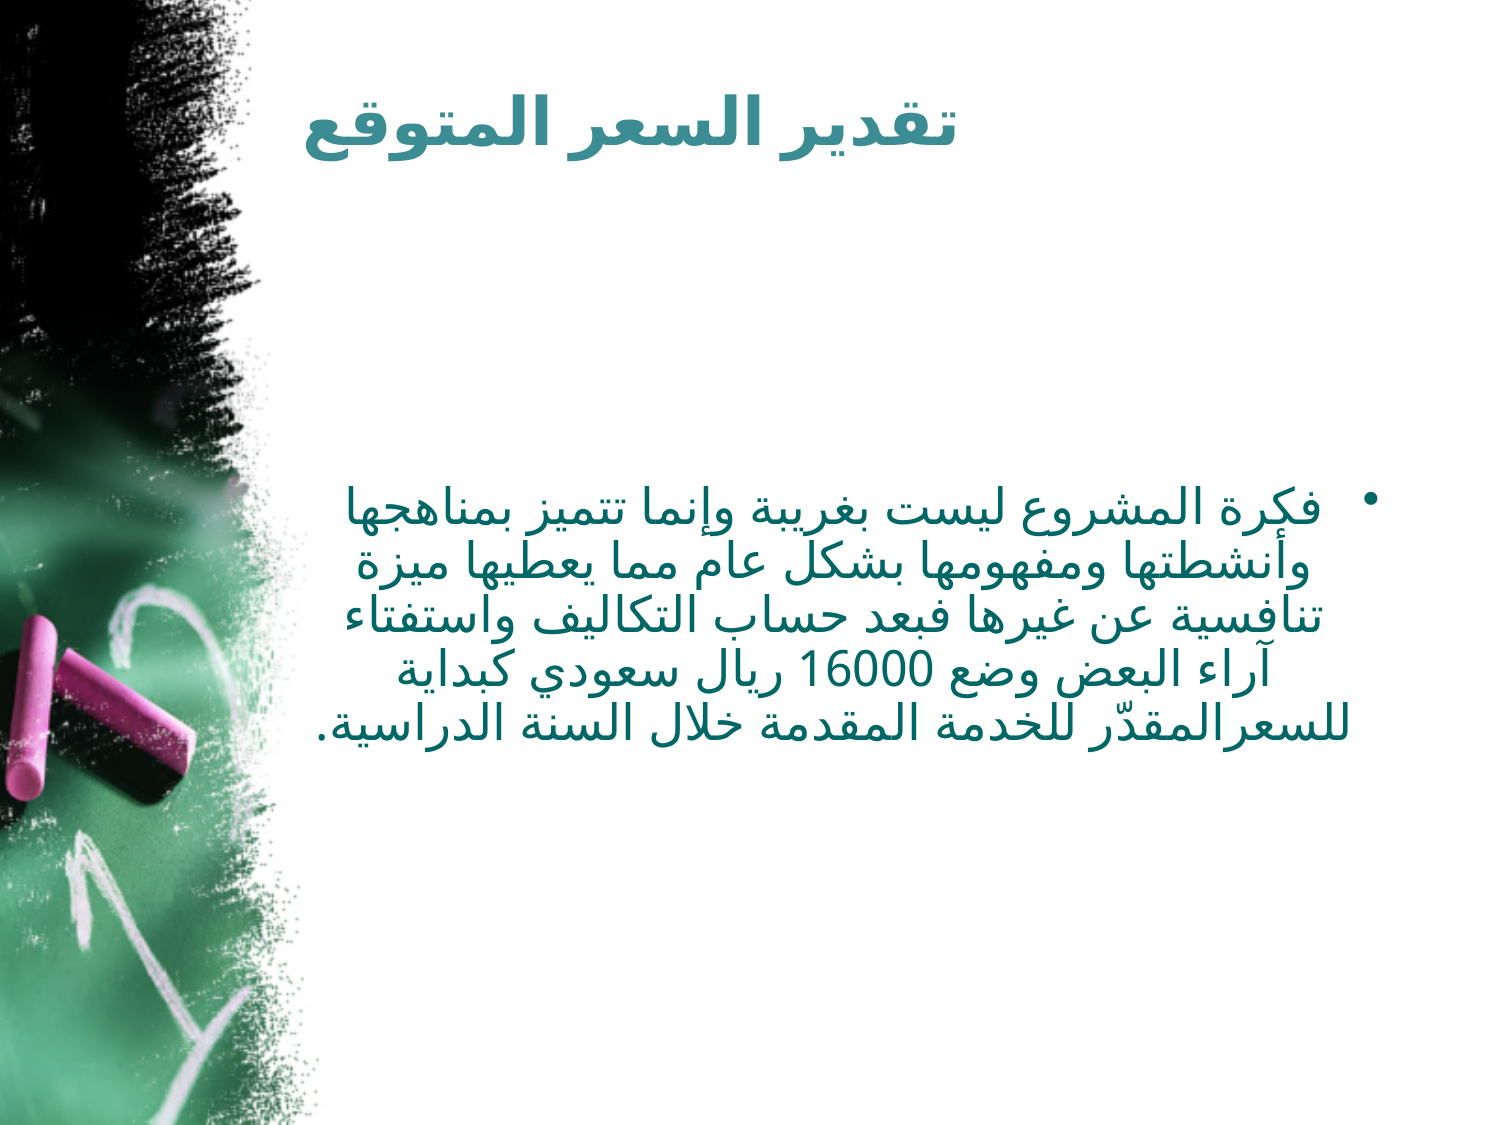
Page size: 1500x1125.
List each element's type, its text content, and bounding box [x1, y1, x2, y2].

list فكرة المشروع ليست بغريبة وإنما تتميز بمناهجها وأنشطتها ومفهومها بشكل عام مما يعطيها ميزة تنافسية عن غيرها فبعد حساب التكاليف واستفتاء آراء البعض وضع 16000 ريال سعودي كبداية للسعرالمقدّر للخدمة المقدمة خلال السنة الدراسية. [300, 473, 1425, 707]
title تقدير السعر المتوقع [287, 50, 1438, 188]
picture [0, 0, 1500, 1125]
